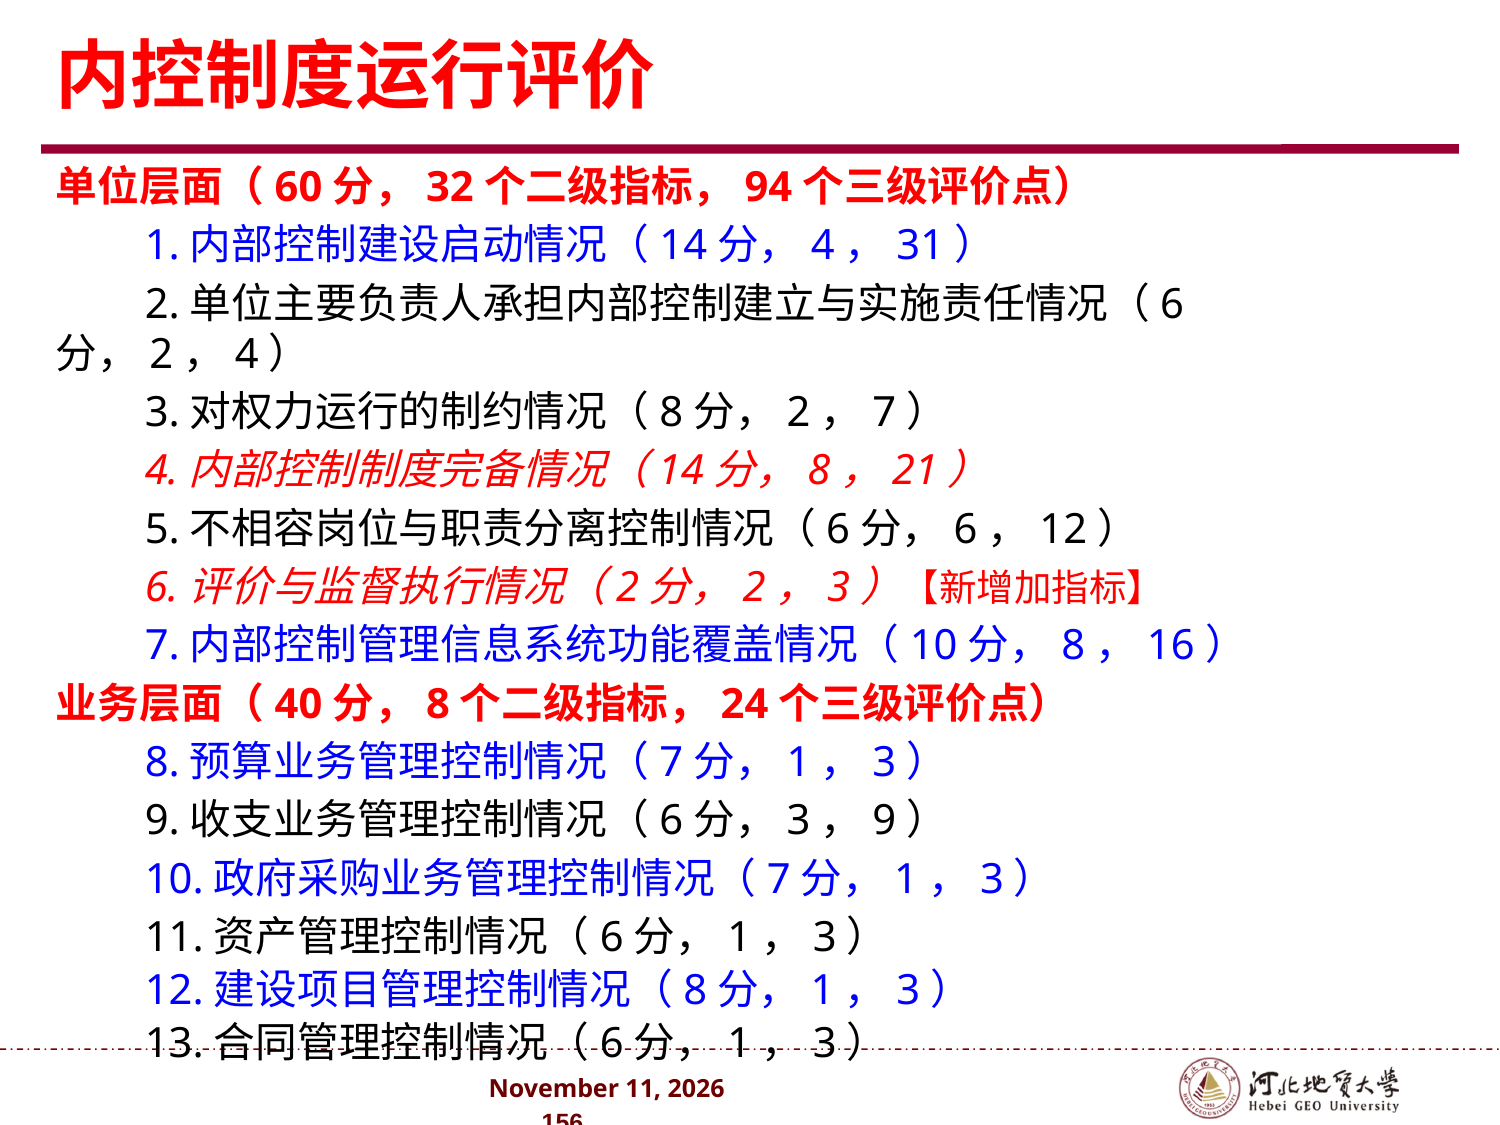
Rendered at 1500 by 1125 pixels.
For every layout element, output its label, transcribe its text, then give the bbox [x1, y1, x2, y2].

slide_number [473, 1064, 990, 1109]
picture [1159, 1049, 1420, 1125]
list 单位层面（60分，32个二级指标，94个三级评价点） 1.内部控制建设启动情况（14分，4，31） 2.单位主要负责人承担内部控制建立与实施责任情况（6分，2，4） 3.对权力运行的制约情况（8分，2，7） 4.内部控制制度完备情况（14分，8，21） 5.不相容岗位与职责分离控制情况（6分，6，12） 6.评价与监督执行情况（2分，2，3）【新增加指标】 7.内部控制管理信息系统功能覆盖情况（10分，8，16） 业务层面（40分，8个二级指标，24个三级评价点） 8.预算业务管理控制情况（7分，1，3） 9.收支业务管理控制情况（6分，3，9） 10.政府采购业务管理控制情况（7分，1，3） 11.资产管理控制情况（6分，1，3） 12.建设项目管理控制情况（8分，1，3） 13.合同管理控制情况（6分，1，3） [40, 152, 1460, 1049]
title 内控制度运行评价 [40, 18, 1460, 126]
